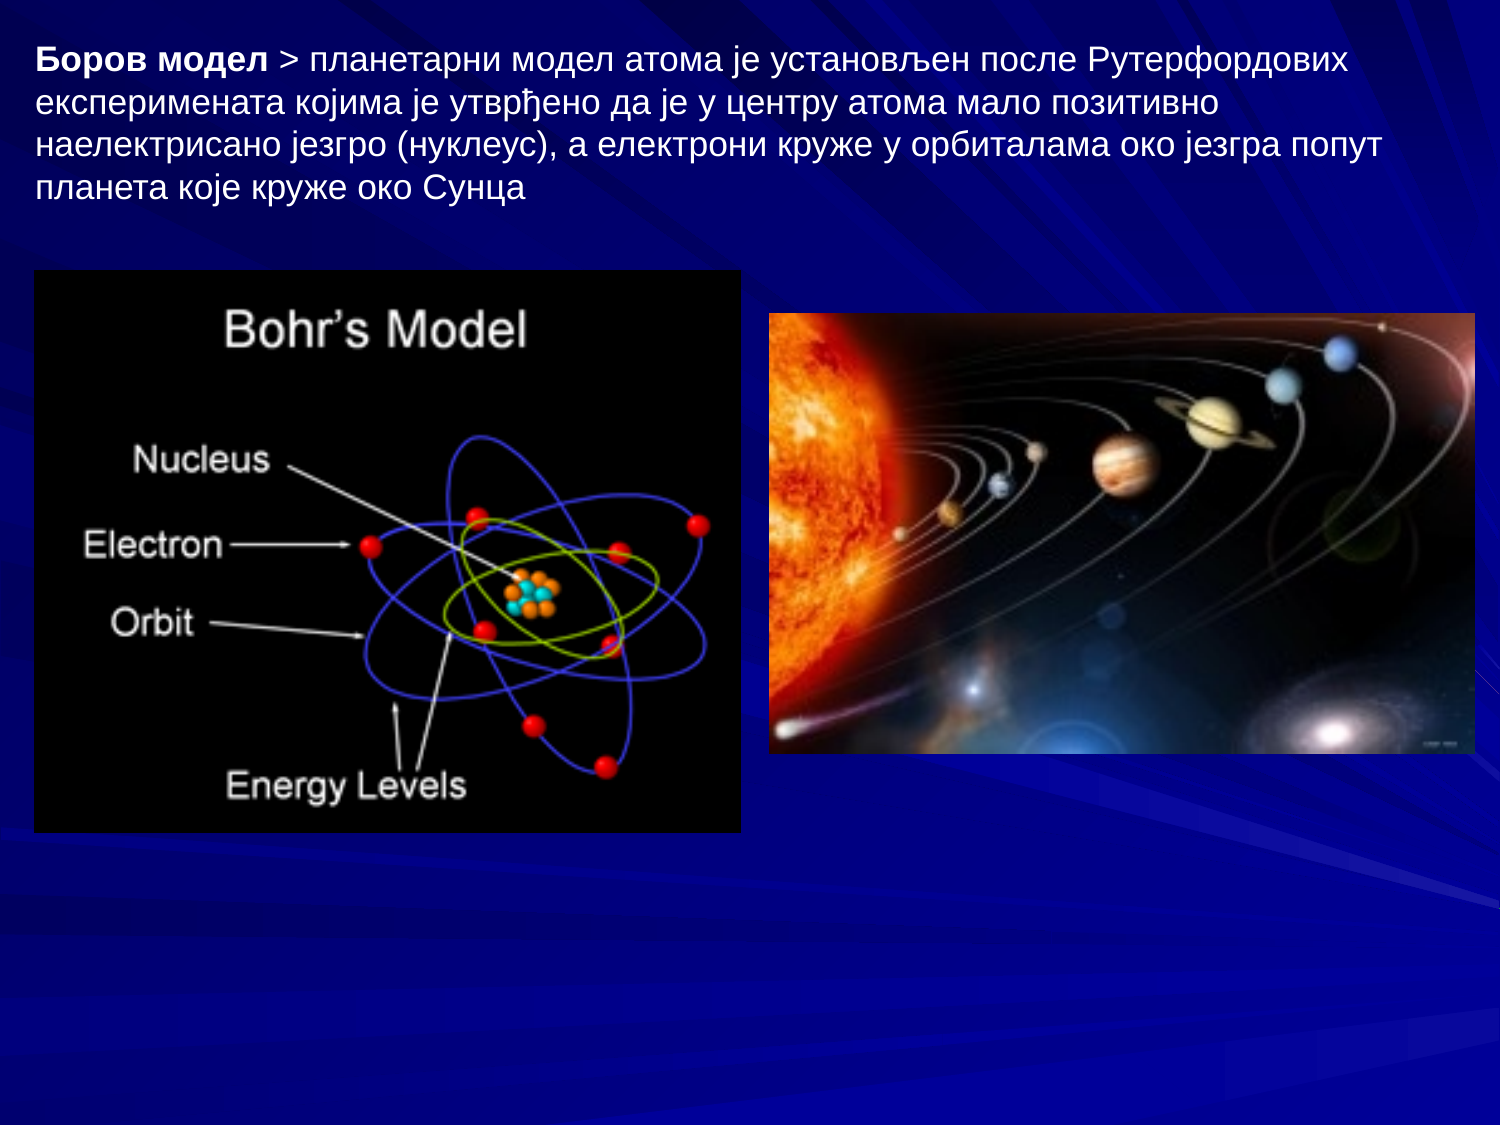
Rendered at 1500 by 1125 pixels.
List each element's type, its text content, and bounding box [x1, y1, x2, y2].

picture [768, 313, 1476, 754]
text_box Боров модел > планетарни модел атома је установљен после Рутерфордових експеримената којима је утврђено да је у центру атома мало позитивно наелектрисано језгро (нуклеус), а електрони круже у орбиталама око језгра попут планета које круже око Сунца [20, 28, 1482, 334]
picture [34, 270, 741, 834]
